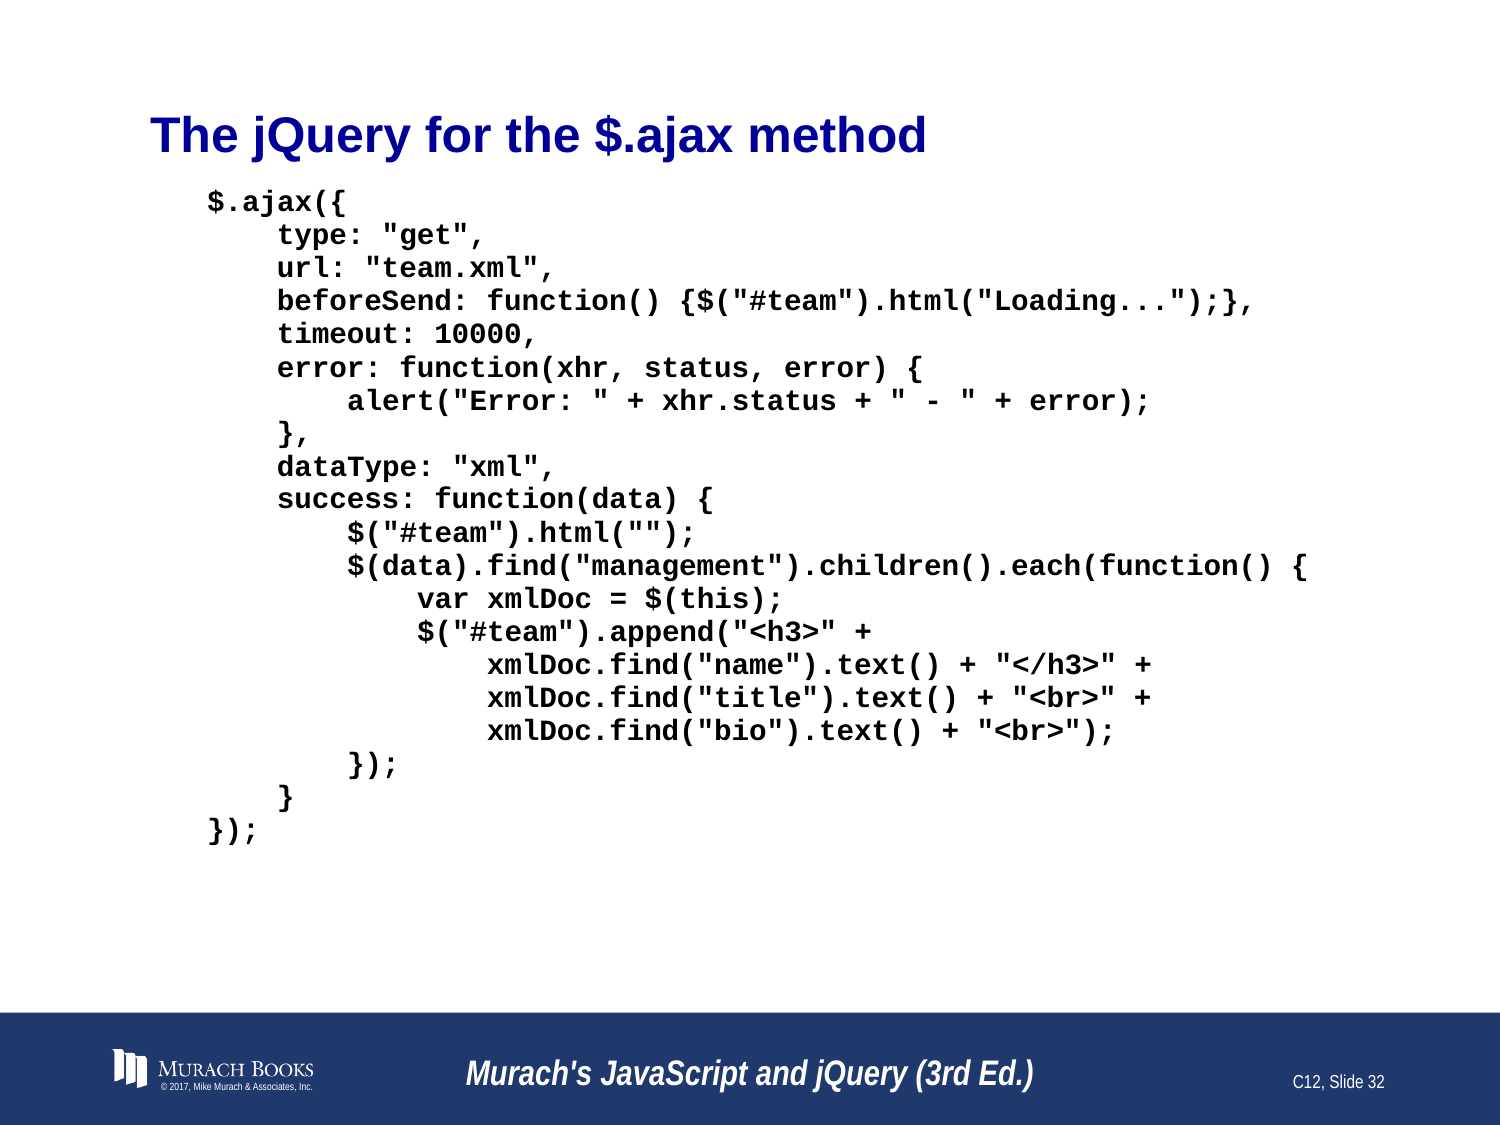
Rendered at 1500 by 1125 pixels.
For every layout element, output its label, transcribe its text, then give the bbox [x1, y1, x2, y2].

slide_number Murach's JavaScript and jQuery (3rd Ed.) [463, 1025, 1050, 1100]
footer © 2017, Mike Murach & Associates, Inc. [12, 1025, 463, 1100]
title The jQuery for the $.ajax method [150, 102, 1350, 164]
slide_number C12, Slide 32 [1087, 1025, 1400, 1100]
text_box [149, 187, 1350, 887]
